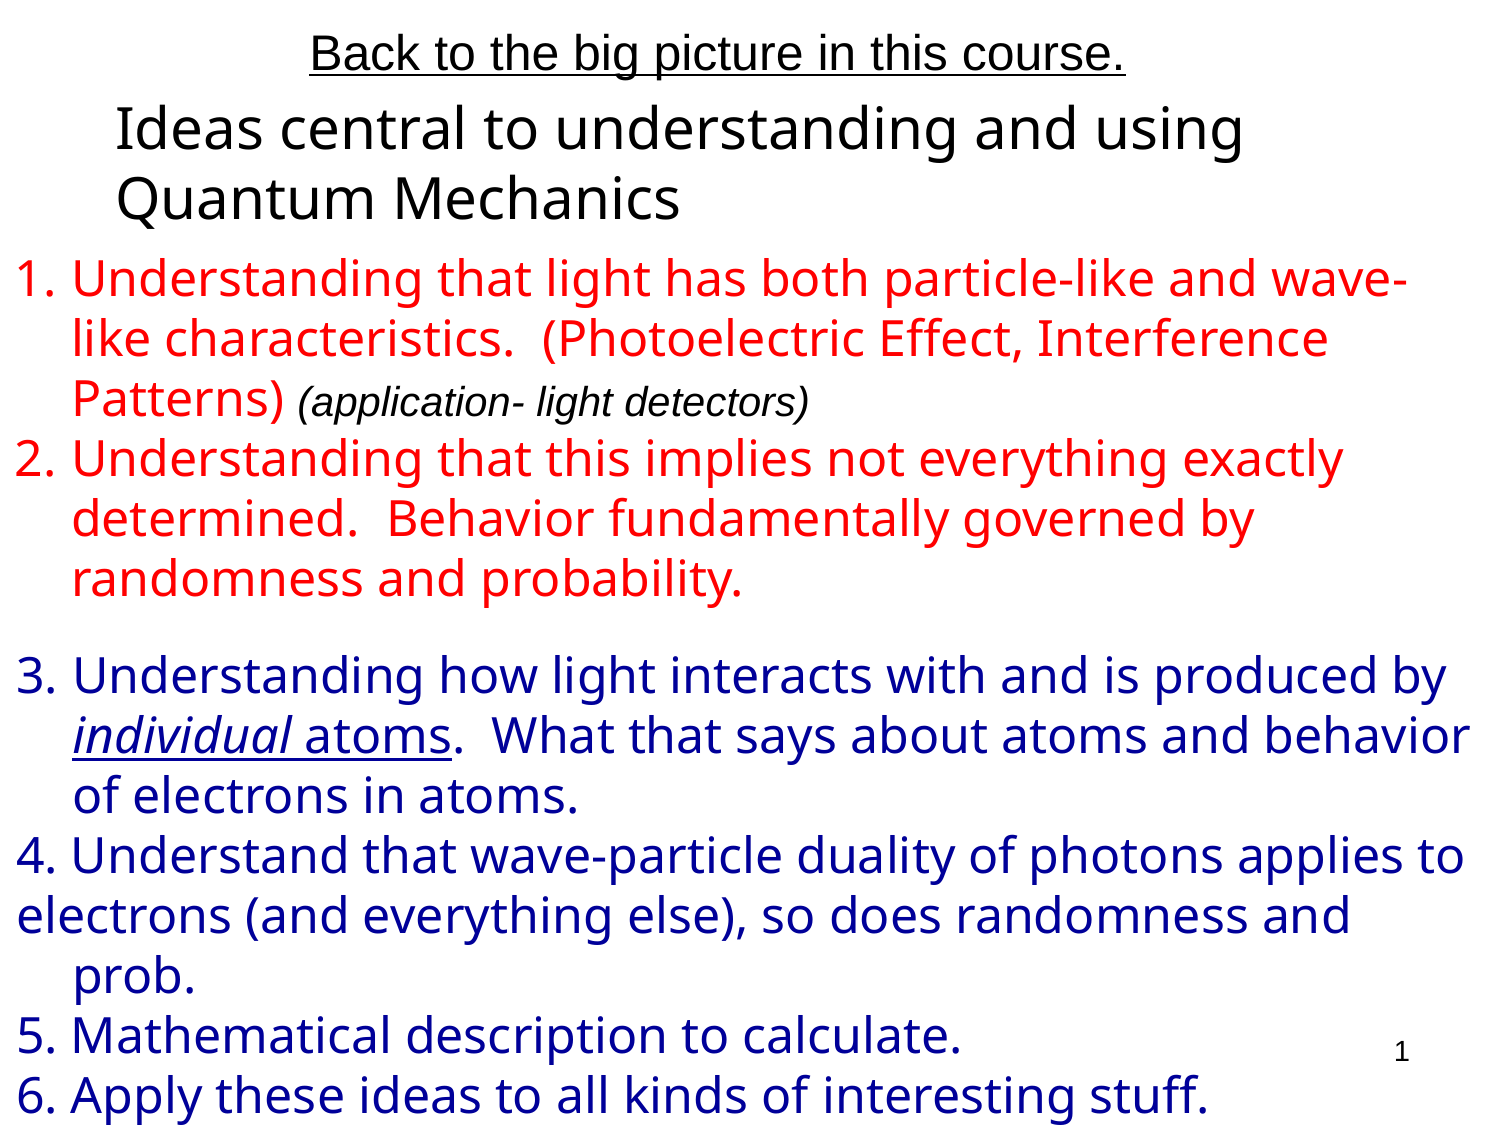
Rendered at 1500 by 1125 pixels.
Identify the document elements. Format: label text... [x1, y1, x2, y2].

title Ideas central to understanding and using Quantum Mechanics [100, 66, 1438, 239]
text_box Back to the big picture in this course. [294, 13, 1142, 89]
text_box 3. Understanding how light interacts with and is produced by individual atoms. What that says about atoms and behavior of electrons in atoms. 4. Understand that wave-particle duality of photons applies to electrons (and everything else), so does randomness and prob. 5. Mathematical description to calculate. 6. Apply these ideas to all kinds of interesting stuff. [1, 636, 1500, 1125]
text_box Understanding that light has both particle-like and wave-like characteristics. (Photoelectric Effect, Interference Patterns) (application- light detectors) Understanding that this implies not everything exactly determined. Behavior fundamentally governed by randomness and probability. [0, 239, 1455, 615]
